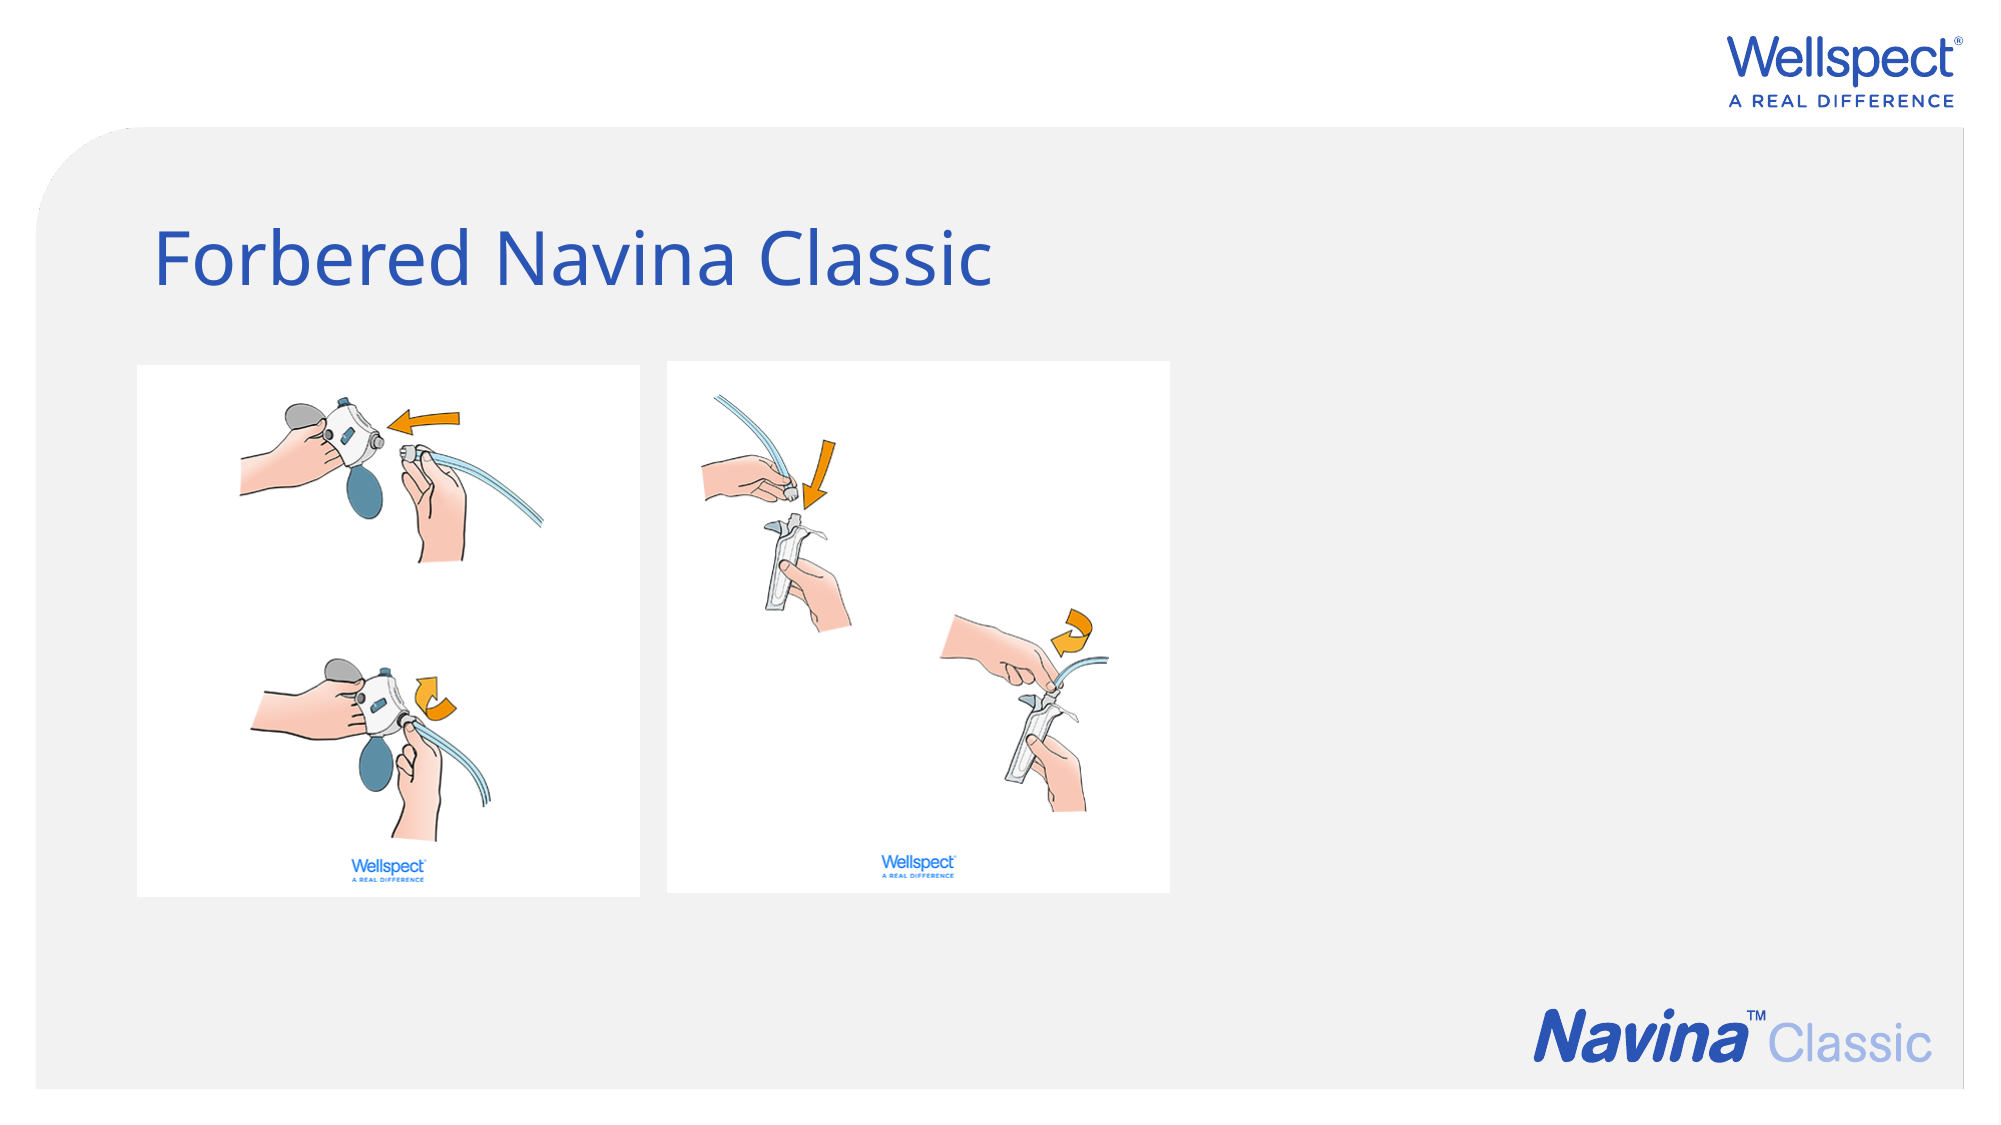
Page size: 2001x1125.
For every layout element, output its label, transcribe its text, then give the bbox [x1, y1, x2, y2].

title Forbered Navina Classic [137, 160, 1863, 362]
picture [0, 0, 2000, 1125]
